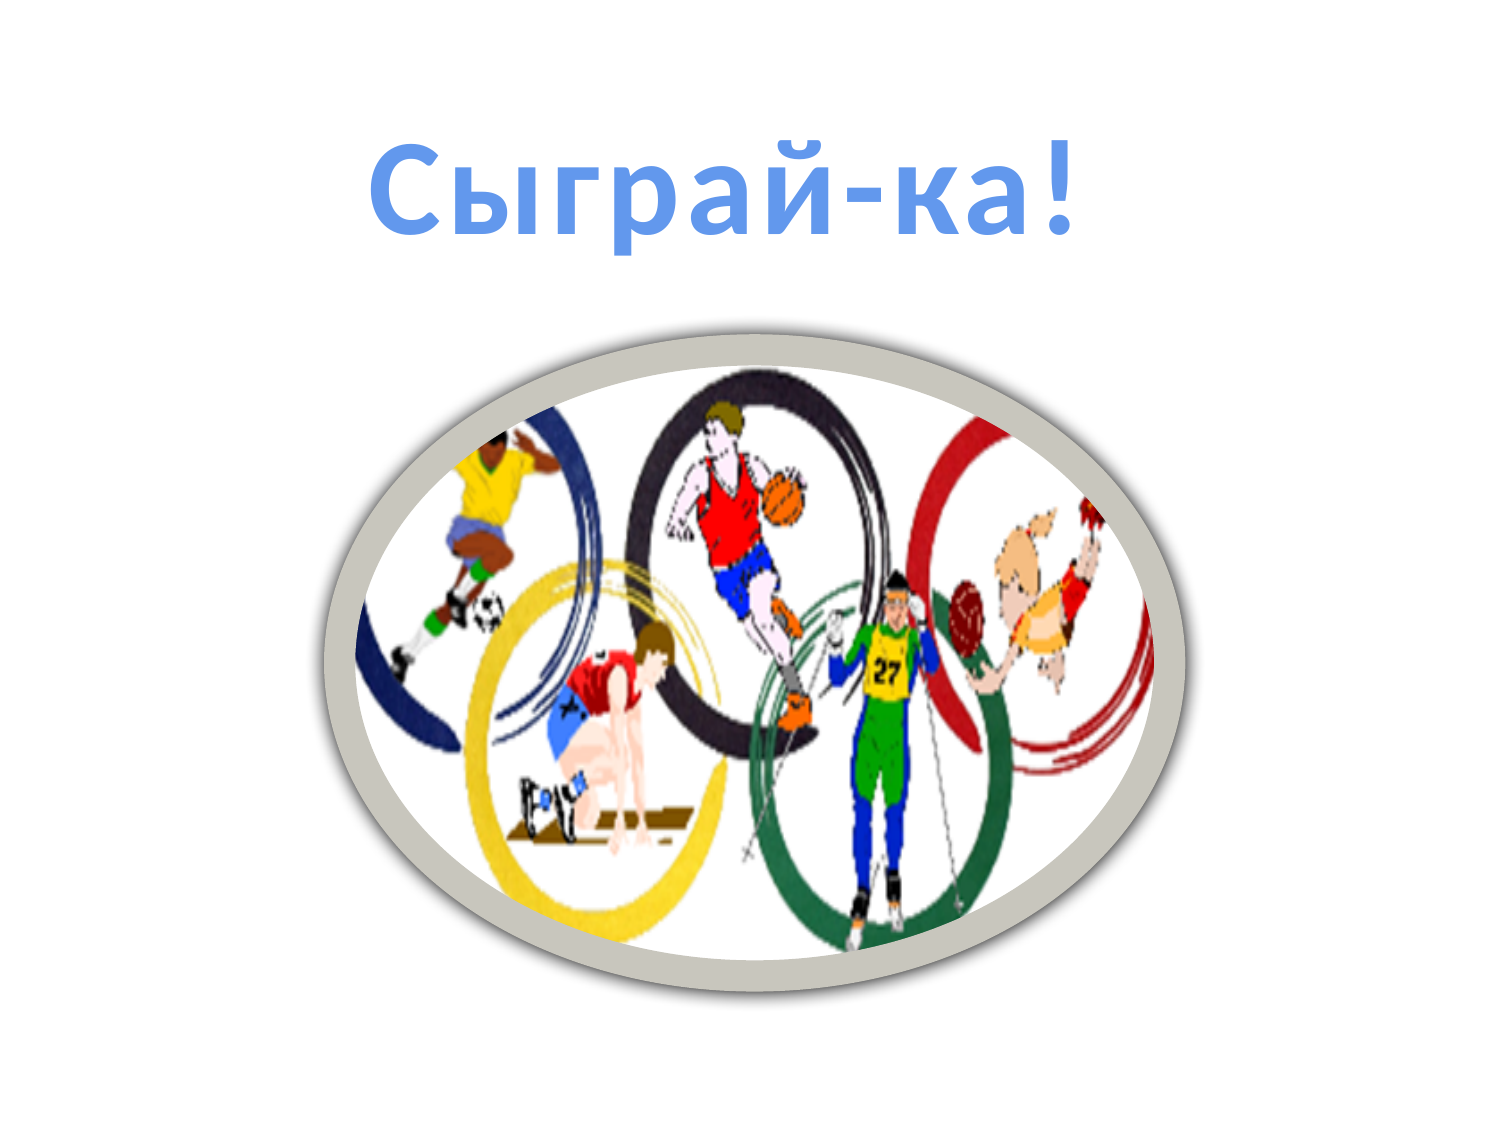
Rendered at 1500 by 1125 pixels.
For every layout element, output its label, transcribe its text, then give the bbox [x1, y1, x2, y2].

picture [339, 349, 1170, 977]
text_box Сыграй-ка! [41, 90, 1412, 270]
